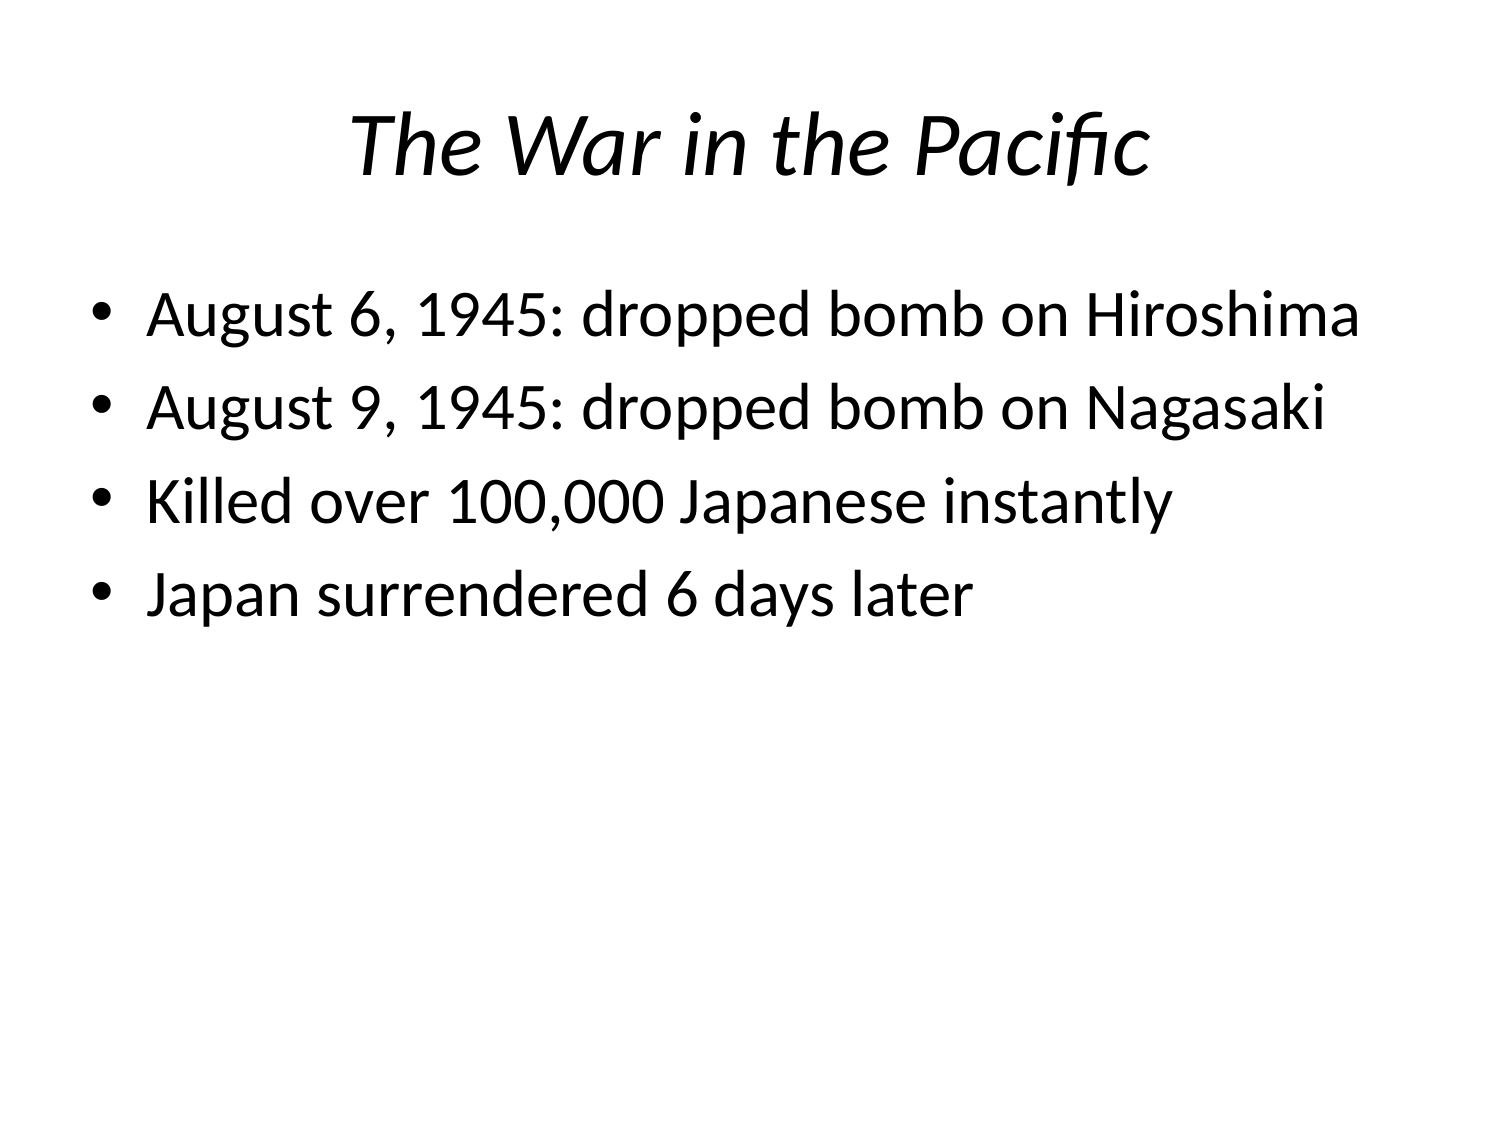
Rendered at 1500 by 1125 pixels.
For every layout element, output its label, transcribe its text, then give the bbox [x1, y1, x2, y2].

title The War in the Pacific [75, 45, 1425, 233]
list August 6, 1945: dropped bomb on Hiroshima August 9, 1945: dropped bomb on Nagasaki Killed over 100,000 Japanese instantly Japan surrendered 6 days later [75, 262, 1425, 1005]
